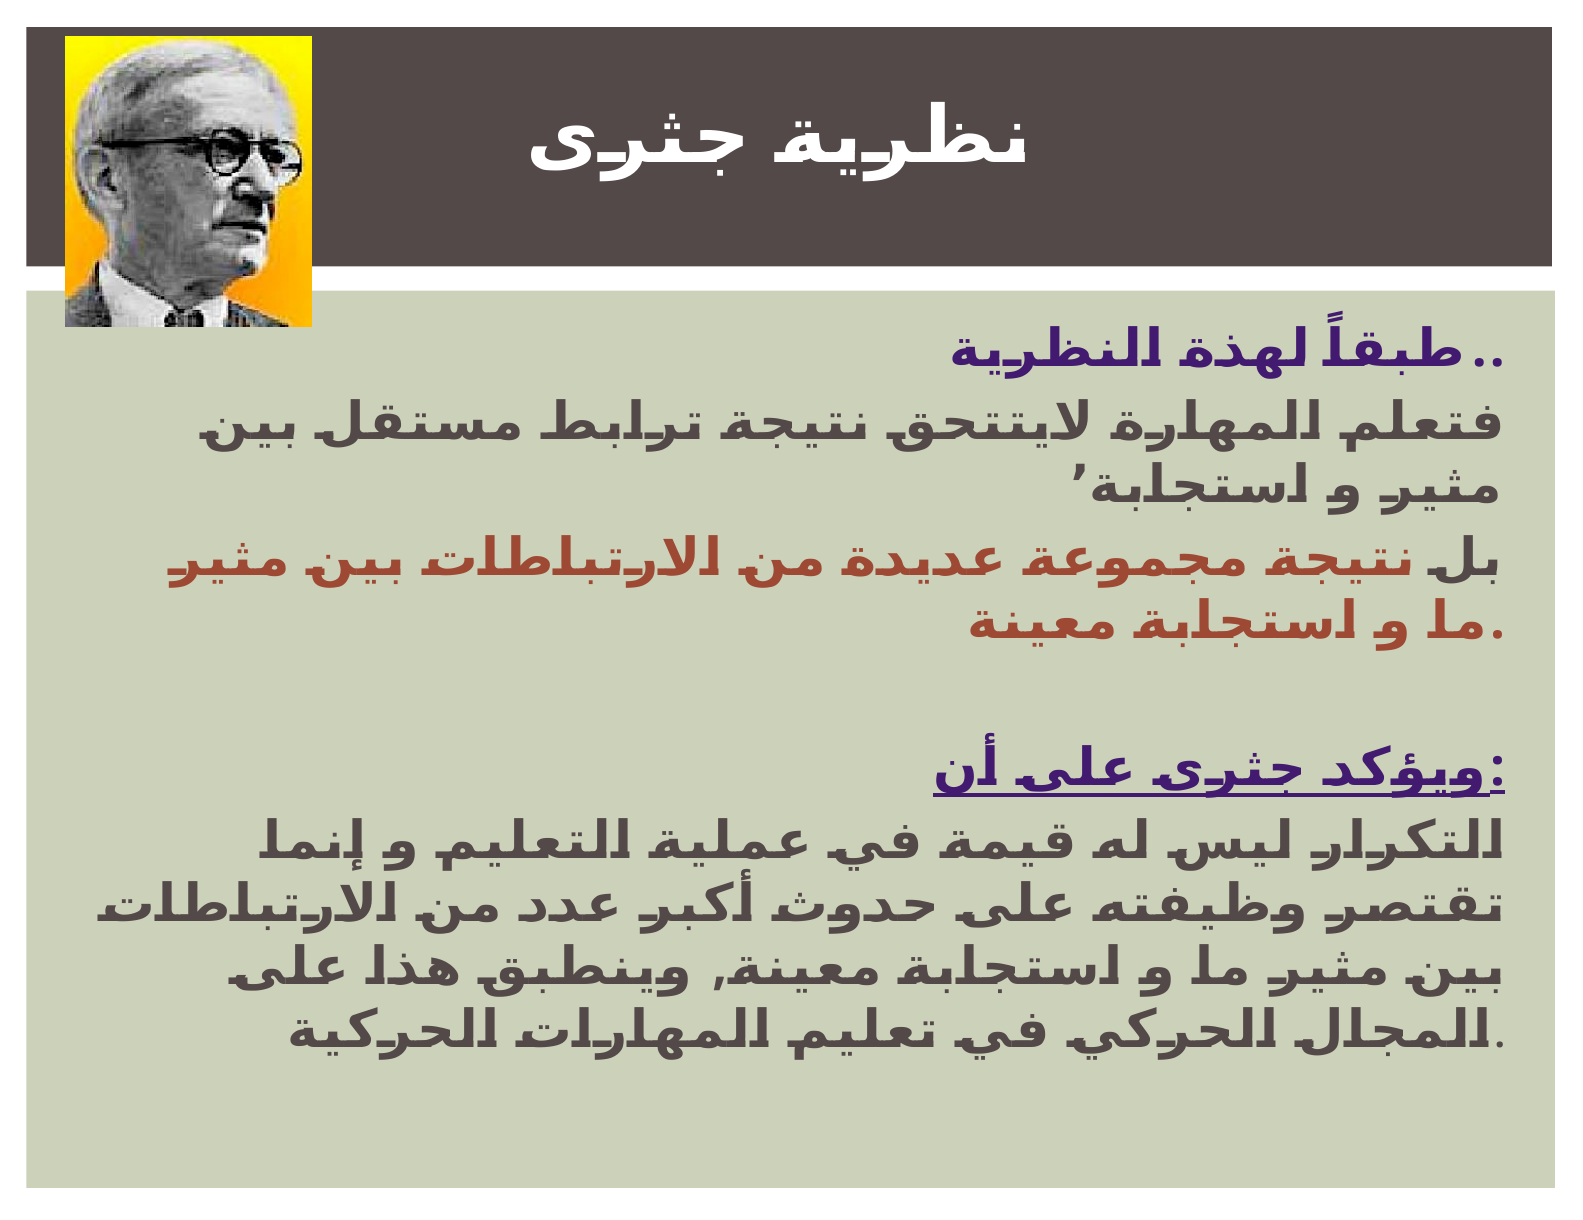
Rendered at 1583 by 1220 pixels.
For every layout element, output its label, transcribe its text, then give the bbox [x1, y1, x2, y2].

picture [65, 36, 313, 328]
list طبقاً لهذة النظرية.. فتعلم المهارة لايتتحق نتيجة ترابط مستقل بين مثير و استجابة٬ بل نتيجة مجموعة عديدة من الارتباطات بين مثير ما و استجابة معينة. ويؤكد جثرى على أن: التكرار ليس له قيمة في عملية التعليم و إنما تقتصر وظيفته على حدوث أكبر عدد من الارتباطات بين مثير ما و استجابة معينة, وينطبق هذا على المجال الحركي في تعليم المهارات الحركية. [65, 305, 1522, 1090]
title نظرية جثرى [313, 36, 1517, 225]
